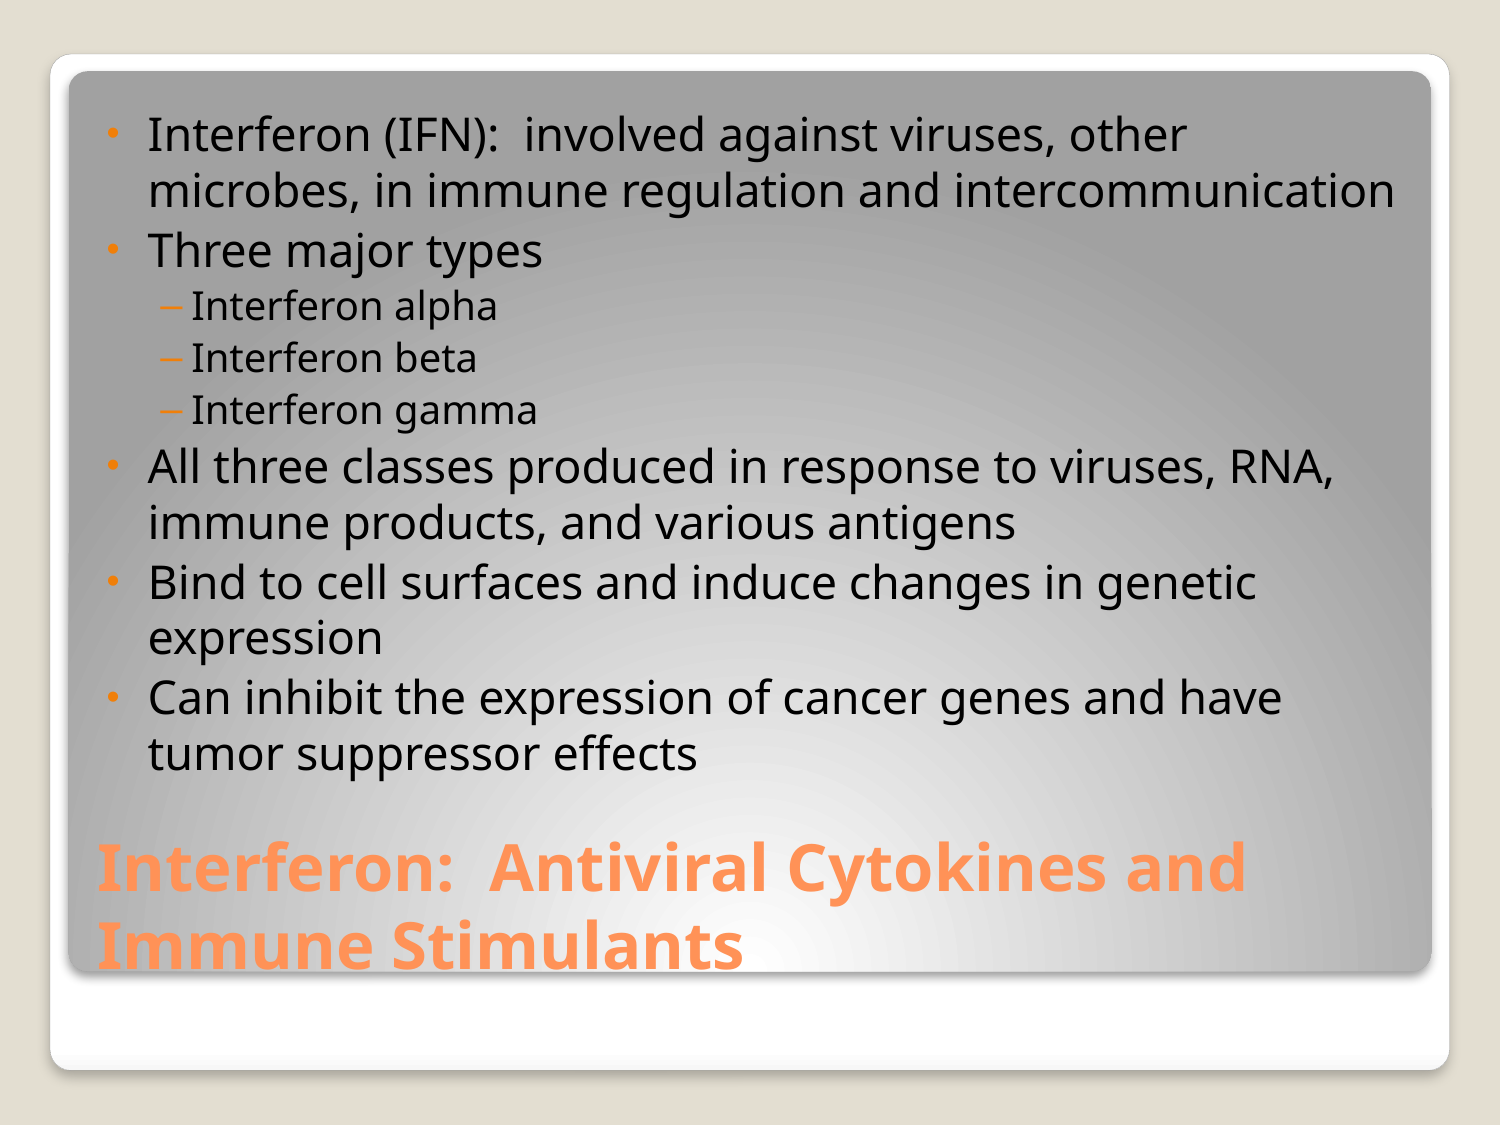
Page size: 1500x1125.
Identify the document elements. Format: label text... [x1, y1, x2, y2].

title Interferon: Antiviral Cytokines and Immune Stimulants [82, 823, 1425, 990]
list Interferon (IFN): involved against viruses, other microbes, in immune regulation and intercommunication Three major types Interferon alpha Interferon beta Interferon gamma All three classes produced in response to viruses, RNA, immune products, and various antigens Bind to cell surfaces and induce changes in genetic expression Can inhibit the expression of cancer genes and have tumor suppressor effects [76, 90, 1427, 823]
